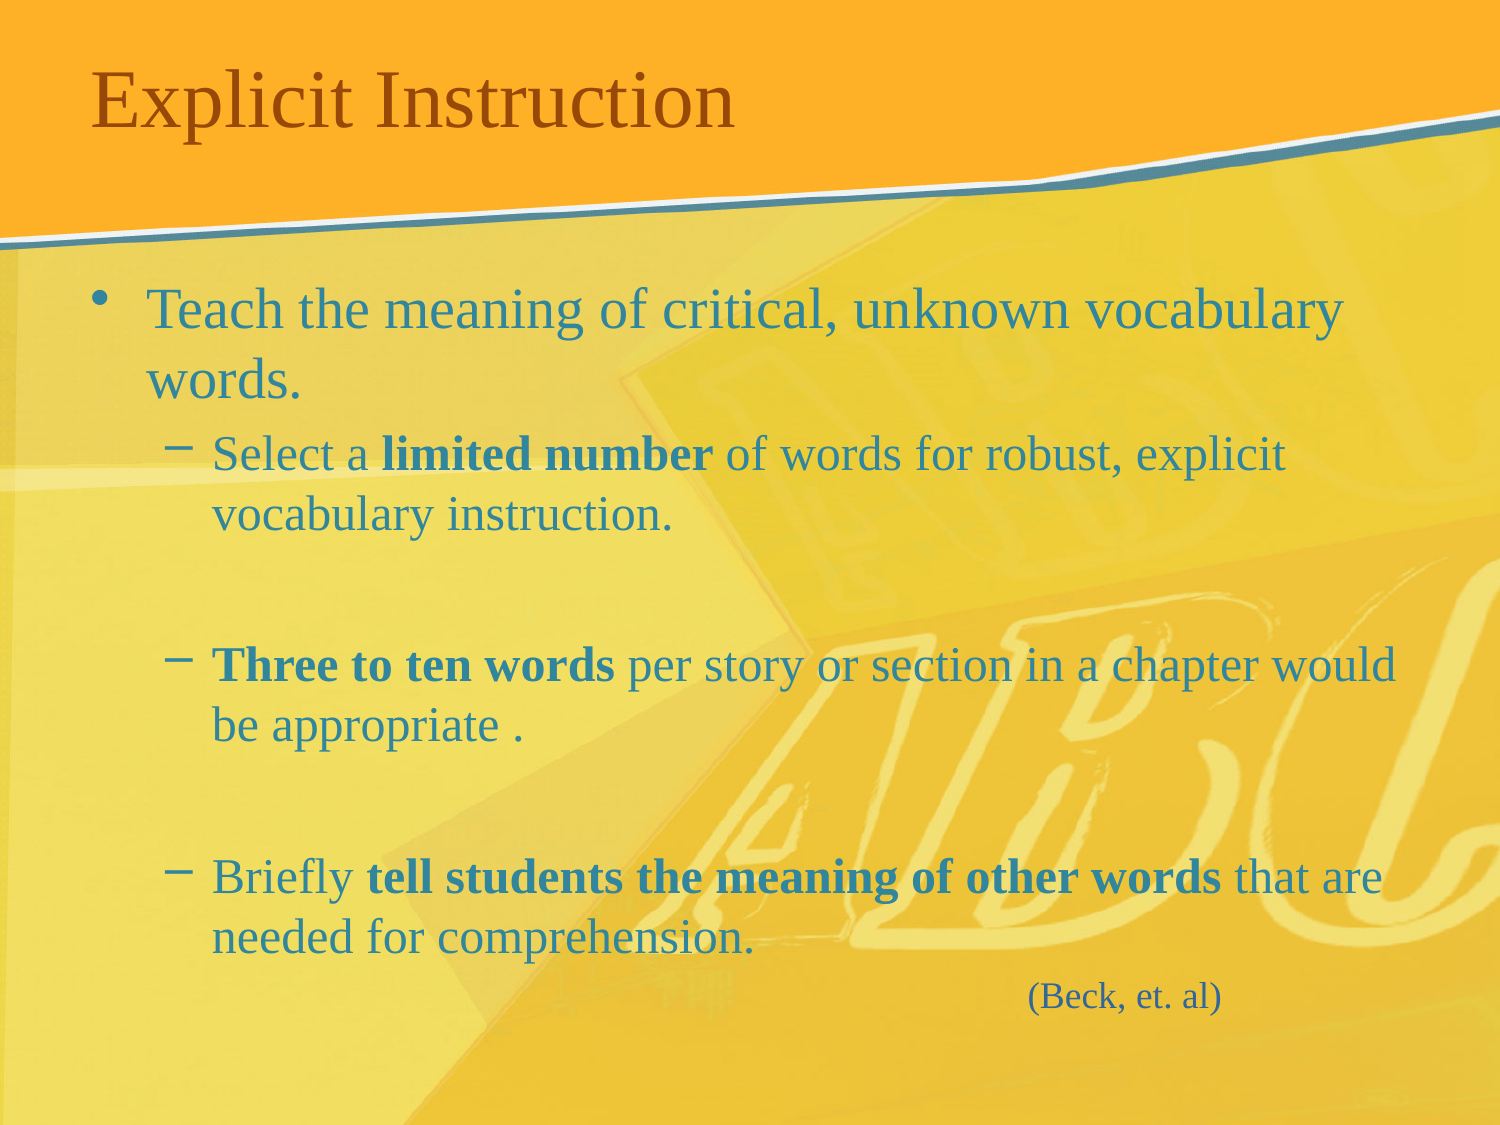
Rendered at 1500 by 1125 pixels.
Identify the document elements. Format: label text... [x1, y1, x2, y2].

title Explicit Instruction [74, 0, 1426, 188]
list Teach the meaning of critical, unknown vocabulary words. Select a limited number of words for robust, explicit vocabulary instruction. Three to ten words per story or section in a chapter would be appropriate . Briefly tell students the meaning of other words that are needed for comprehension. (Beck, et. al) [74, 262, 1426, 1006]
picture [0, 0, 1500, 1125]
